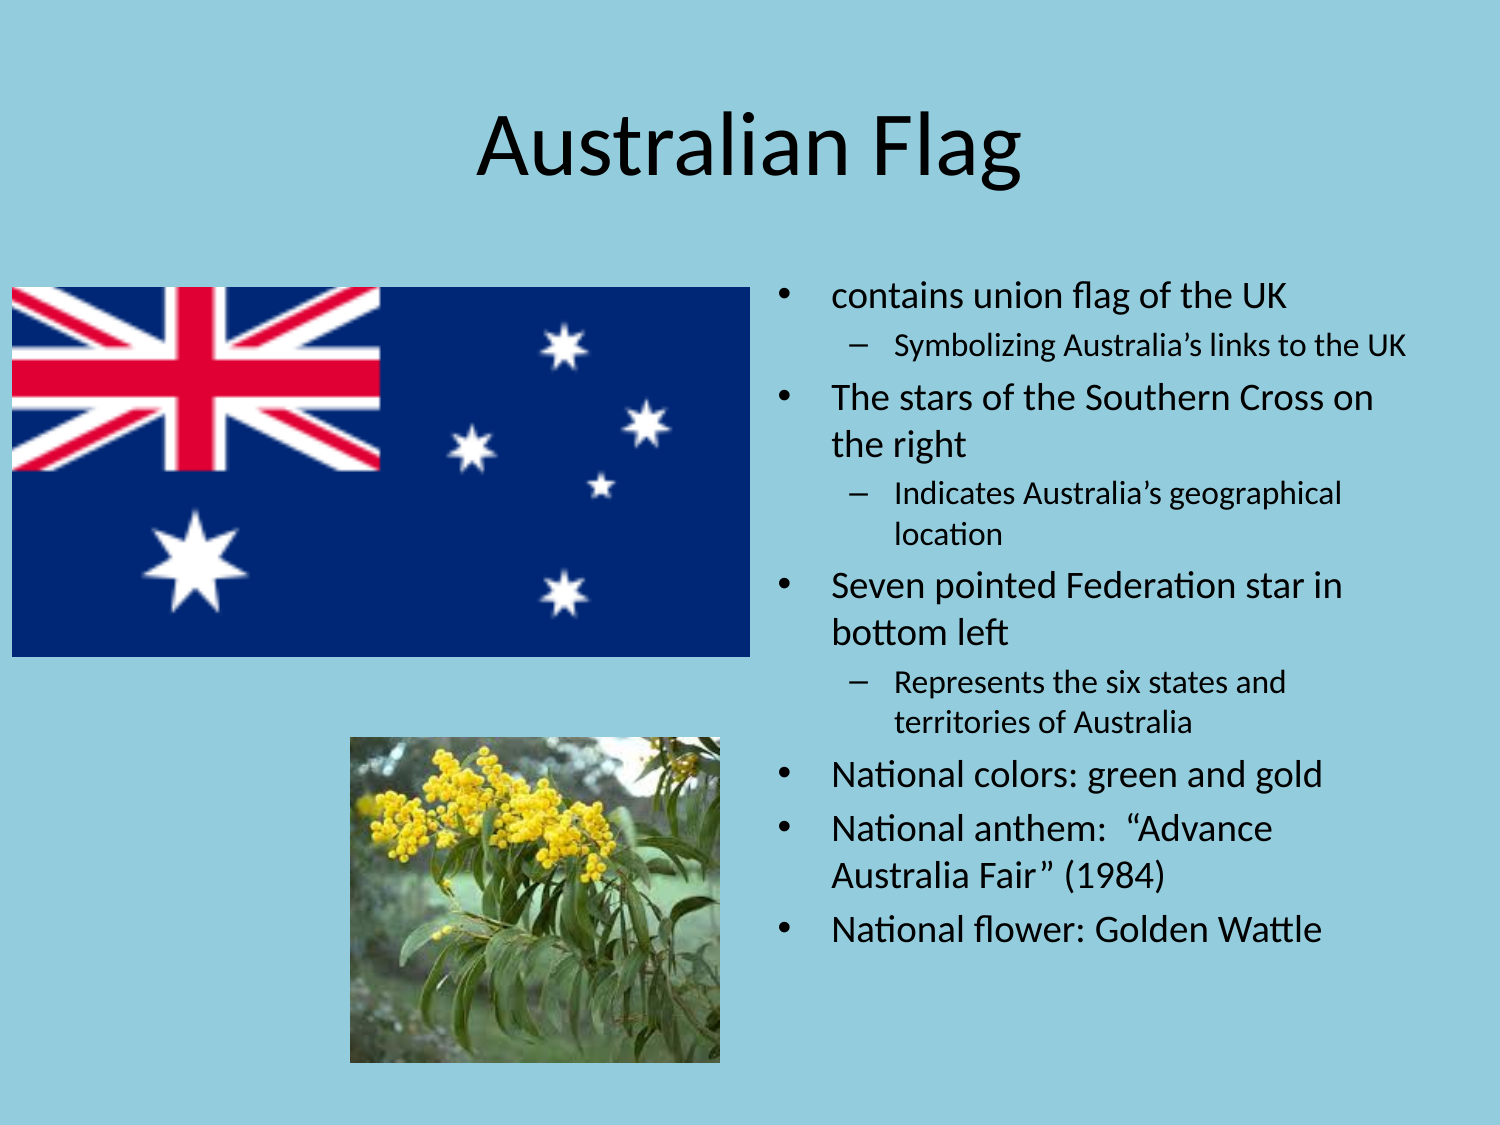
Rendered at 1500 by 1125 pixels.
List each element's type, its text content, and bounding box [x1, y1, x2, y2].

picture [349, 737, 721, 1063]
picture [12, 287, 751, 657]
list contains union flag of the UK Symbolizing Australia’s links to the UK The stars of the Southern Cross on the right Indicates Australia’s geographical location Seven pointed Federation star in bottom left Represents the six states and territories of Australia National colors: green and gold National anthem: “Advance Australia Fair” (1984) National flower: Golden Wattle [762, 262, 1425, 1005]
title Australian Flag [75, 45, 1425, 233]
